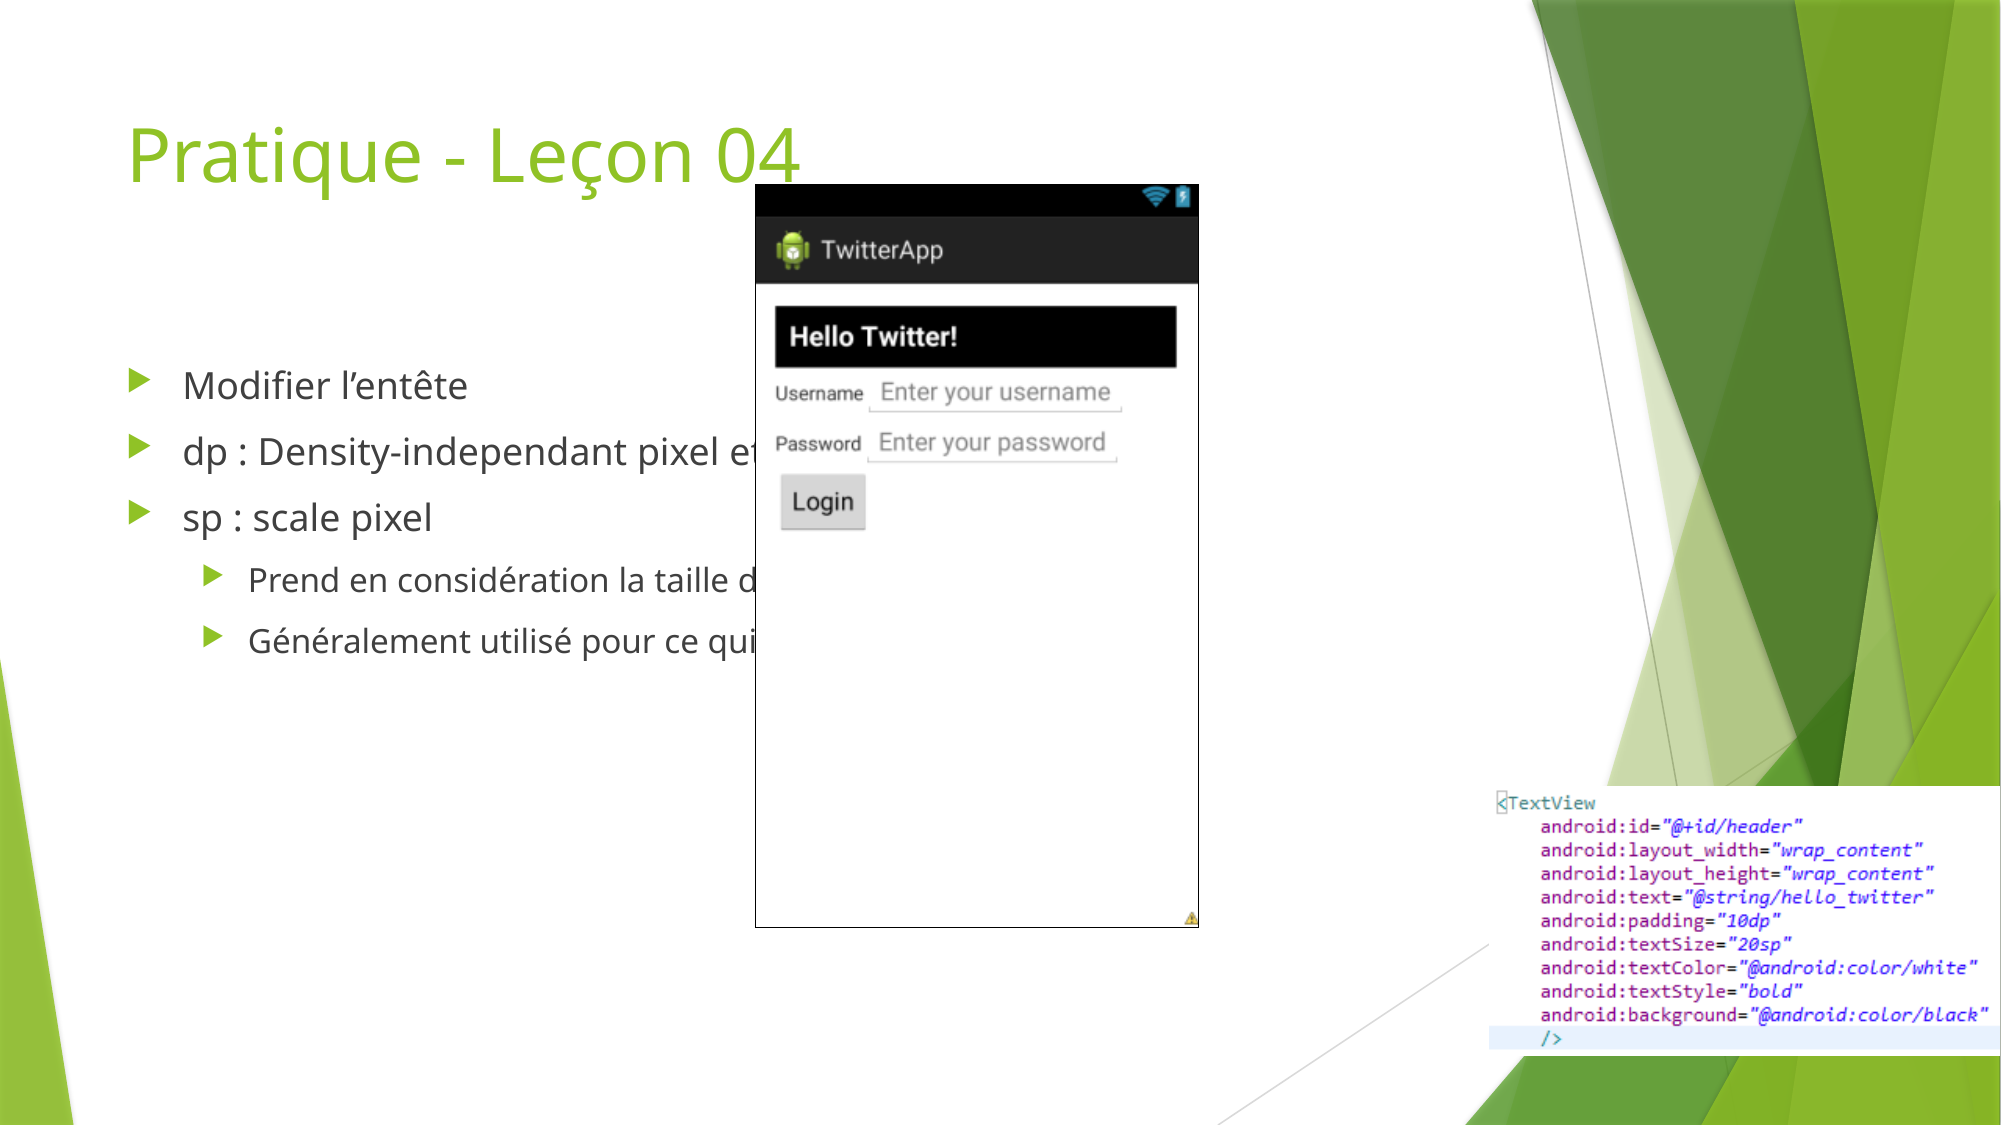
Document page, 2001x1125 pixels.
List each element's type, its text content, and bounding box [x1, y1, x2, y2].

list Modifier l’entête dp : Density-independant pixel et est absolu sp : scale pixel Prend en considération la taille de la police Généralement utilisé pour ce qui touche les polices [111, 354, 1522, 992]
picture [754, 184, 1200, 928]
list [1488, 786, 2000, 1057]
title Pratique - Leçon 04 [111, 99, 1522, 317]
